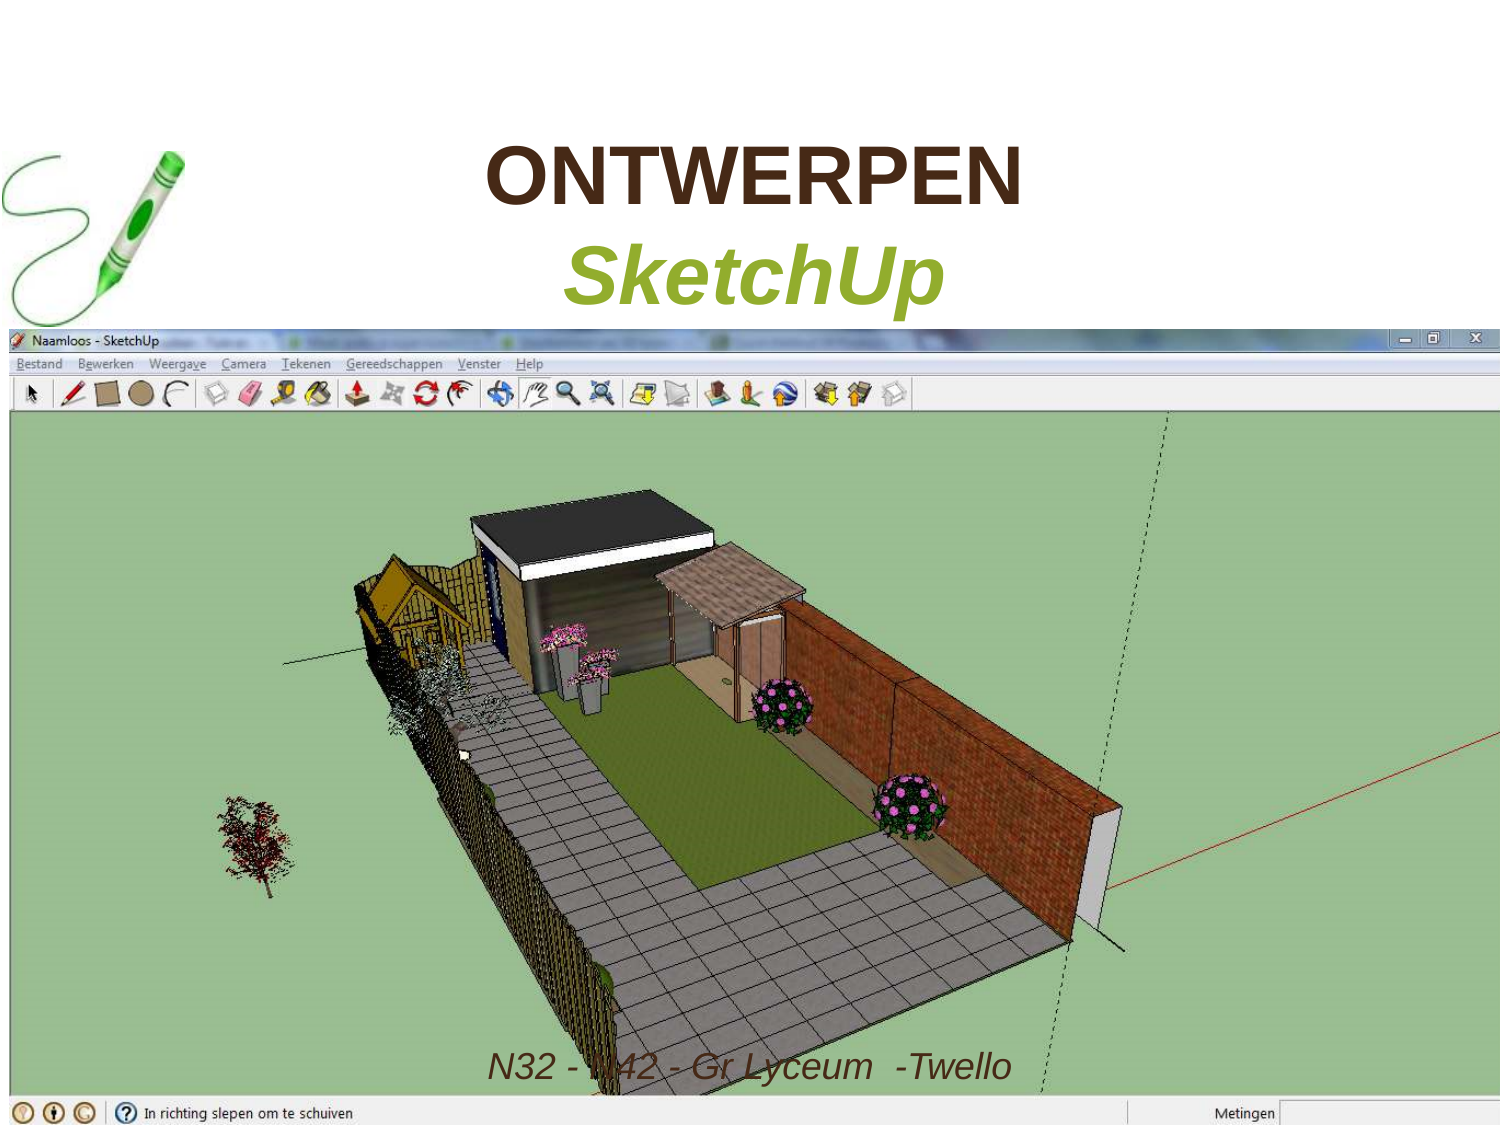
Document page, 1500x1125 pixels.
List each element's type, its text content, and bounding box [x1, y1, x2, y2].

picture [1, 151, 185, 327]
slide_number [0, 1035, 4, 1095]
text_box ONTWERPEN SketchUp [228, 113, 1282, 327]
picture [9, 329, 1500, 1125]
